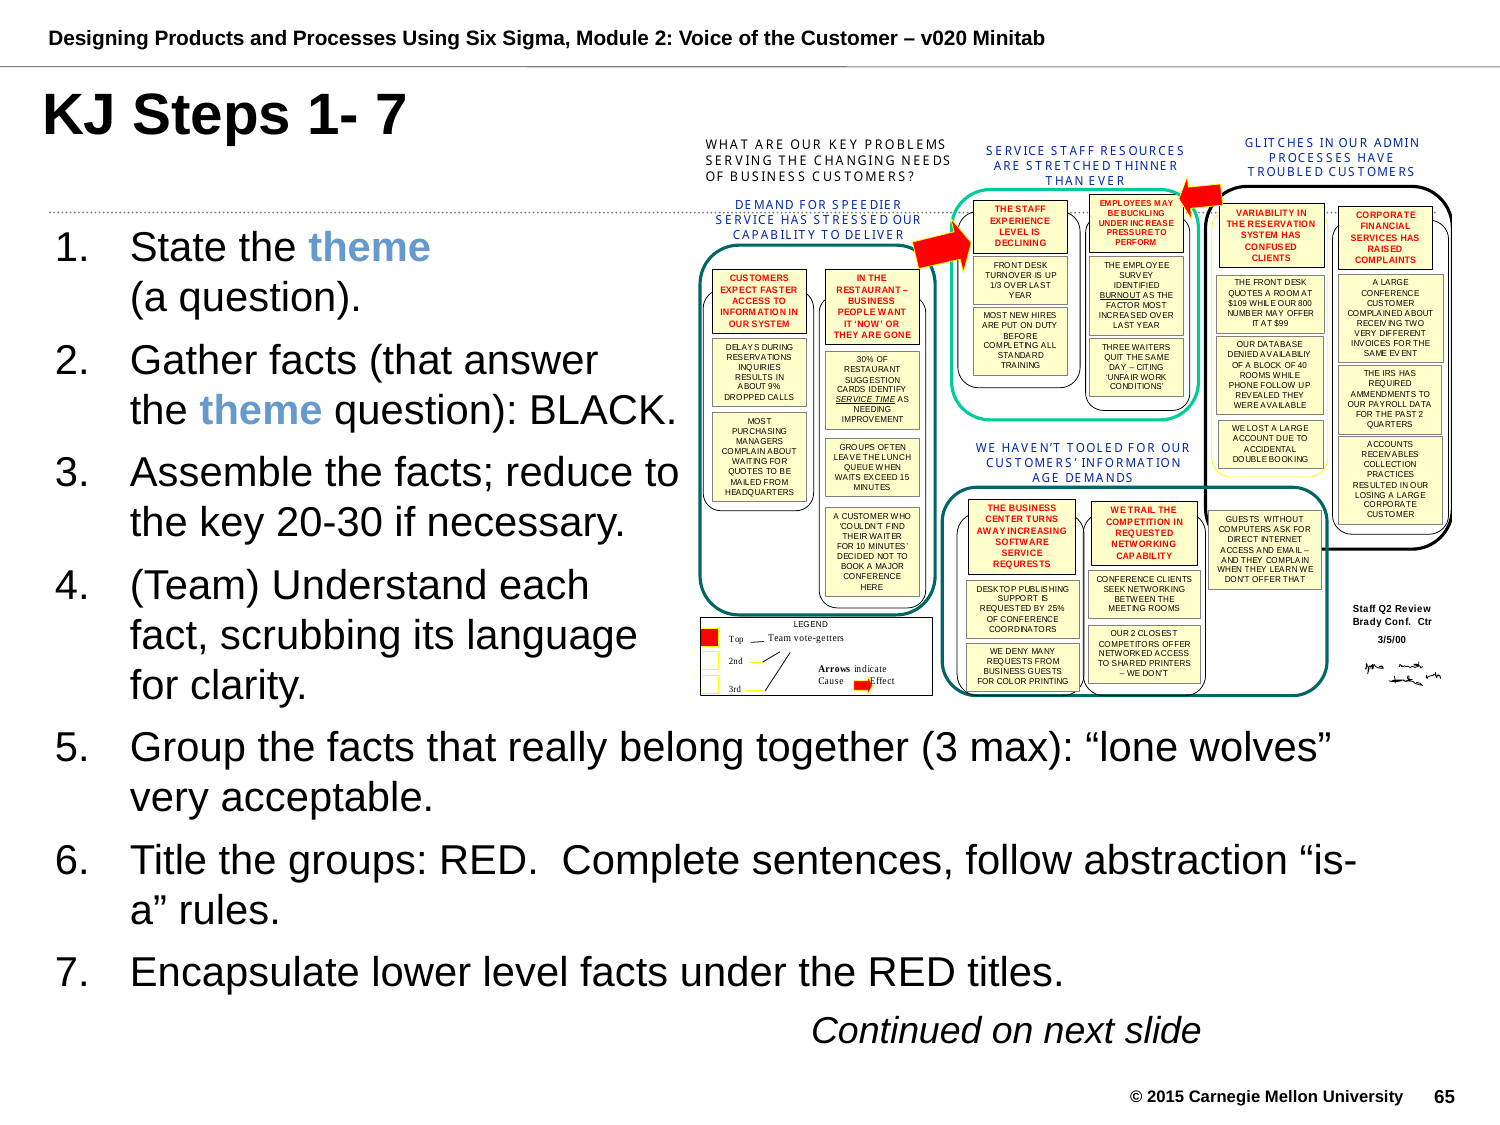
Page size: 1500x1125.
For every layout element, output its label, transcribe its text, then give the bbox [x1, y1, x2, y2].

title KJ Steps 1- 7 [42, 89, 1438, 146]
picture [697, 131, 1453, 705]
text_box State the theme (a question). Gather facts (that answer the theme question): BLACK. Assemble the facts; reduce to the key 20-30 if necessary. (Team) Understand each fact, scrubbing its language for clarity. Group the facts that really belong together (3 max): “lone wolves” very acceptable. Title the groups: RED. Complete sentences, follow abstraction “is-a” rules. Encapsulate lower level facts under the RED titles. Continued on next slide [40, 212, 1382, 1059]
